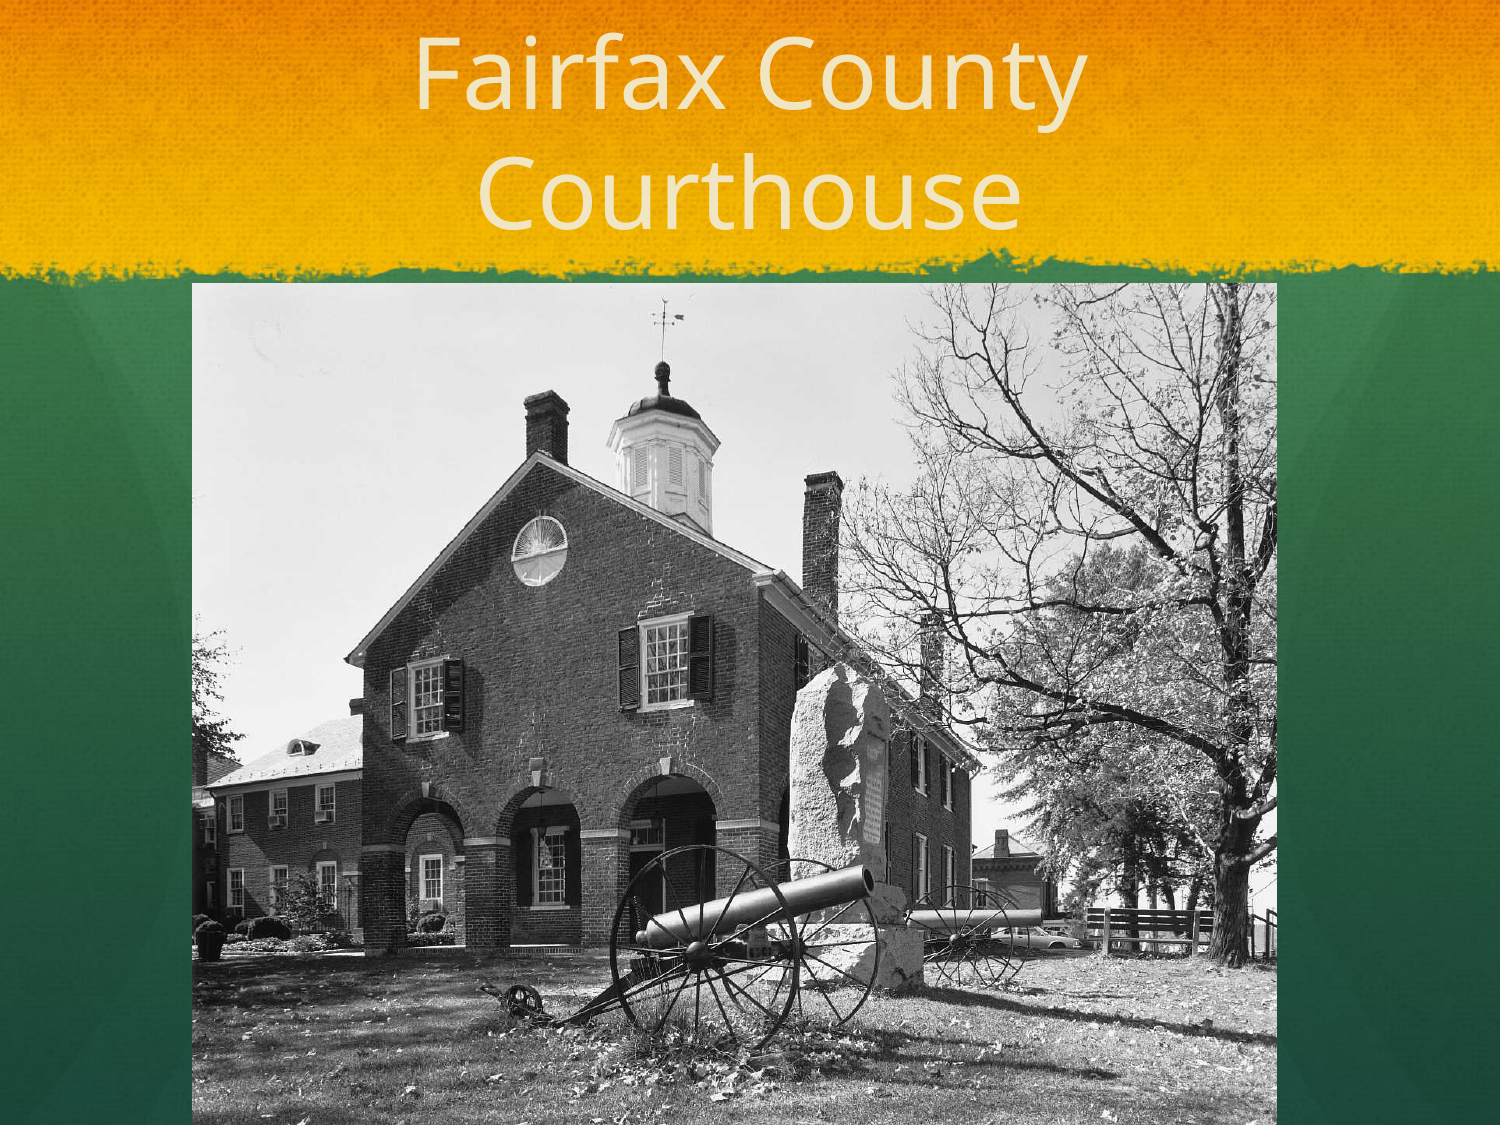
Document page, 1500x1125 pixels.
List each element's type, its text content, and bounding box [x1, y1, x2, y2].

title Fairfax County Courthouse [125, 13, 1375, 246]
picture [0, 0, 1500, 282]
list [0, 282, 1500, 1125]
